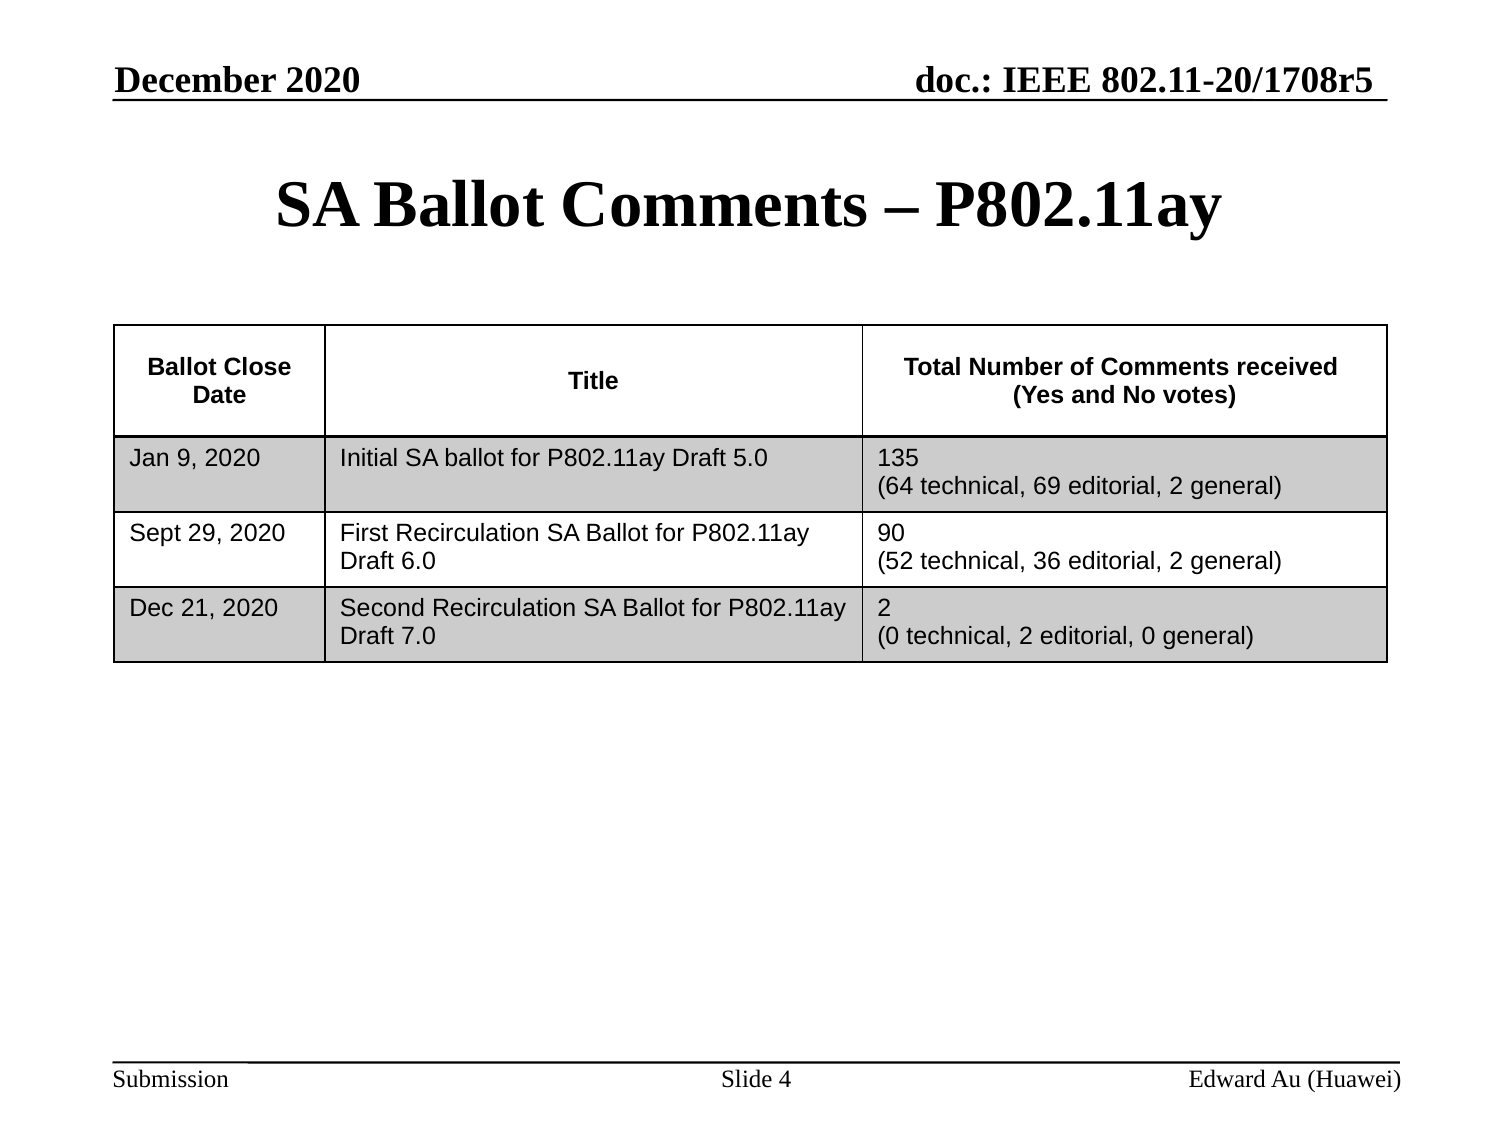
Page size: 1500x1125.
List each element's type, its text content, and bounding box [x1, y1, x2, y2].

table_cell Initial SA ballot for P802.11ay Draft 5.0 [326, 438, 862, 511]
table_cell Dec 21, 2020 [115, 588, 324, 661]
table_cell Jan 9, 2020 [115, 438, 324, 511]
table_cell First Recirculation SA Ballot for P802.11ay Draft 6.0 [326, 513, 862, 586]
table_header Title [326, 326, 862, 435]
table_header Total Number of Comments received (Yes and No votes) [863, 326, 1386, 435]
table_cell Sept 29, 2020 [115, 513, 324, 586]
title SA Ballot Comments – P802.11ay [112, 112, 1388, 288]
table_cell Second Recirculation SA Ballot for P802.11ay Draft 7.0 [326, 588, 862, 661]
footer Edward Au (Huawei) [1185, 1061, 1402, 1093]
slide_number Slide 4 [712, 1061, 800, 1093]
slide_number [114, 54, 364, 101]
table_header Ballot Close Date [115, 326, 324, 435]
table_cell 2 (0 technical, 2 editorial, 0 general) [863, 588, 1386, 661]
table_cell 90 (52 technical, 36 editorial, 2 general) [863, 513, 1386, 586]
table_cell 135 (64 technical, 69 editorial, 2 general) [863, 438, 1386, 511]
